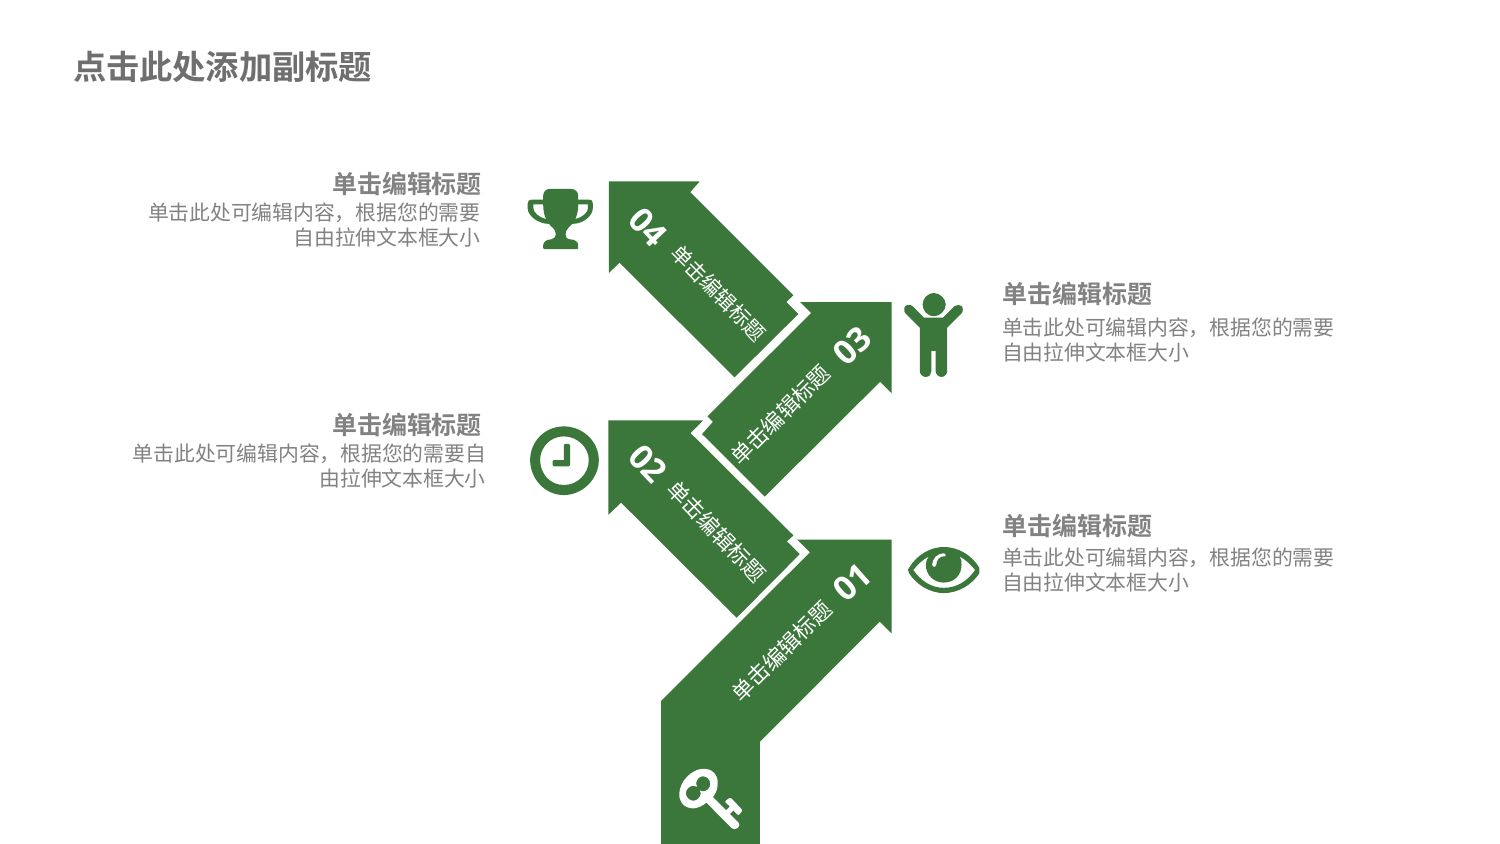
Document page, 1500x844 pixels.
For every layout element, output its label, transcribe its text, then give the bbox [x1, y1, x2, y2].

text_box 单击编辑标题 [332, 168, 483, 199]
text_box 单击编辑标题 [1002, 510, 1153, 541]
text_box [661, 539, 892, 844]
text_box [608, 181, 799, 378]
text_box [530, 426, 599, 496]
text_box 单击此处可编辑内容，根据您的需要自由拉伸文本框大小 [1001, 314, 1354, 365]
text_box 01 [823, 553, 879, 609]
text_box 单击编辑标题 [726, 595, 837, 707]
text_box [527, 188, 593, 250]
text_box [608, 420, 800, 618]
text_box 单击编辑标题 [724, 358, 836, 470]
text_box 单击编辑标题 [332, 409, 483, 440]
text_box 单击编辑标题 [666, 239, 772, 347]
text_box [904, 293, 963, 377]
text_box 点击此处添加副标题 [53, 36, 786, 97]
text_box 单击此处可编辑内容，根据您的需要自由拉伸文本框大小 [135, 199, 481, 250]
text_box 单击此处可编辑内容，根据您的需要自由拉伸文本框大小 [112, 440, 486, 491]
text_box 单击编辑标题 [662, 475, 772, 588]
text_box [908, 546, 980, 594]
text_box 04 [621, 199, 677, 255]
text_box [679, 768, 743, 830]
text_box 单击编辑标题 [1002, 278, 1153, 309]
text_box 02 [621, 435, 677, 491]
text_box [702, 302, 892, 497]
text_box 03 [823, 317, 879, 373]
text_box 单击此处可编辑内容，根据您的需要自由拉伸文本框大小 [1001, 544, 1354, 595]
